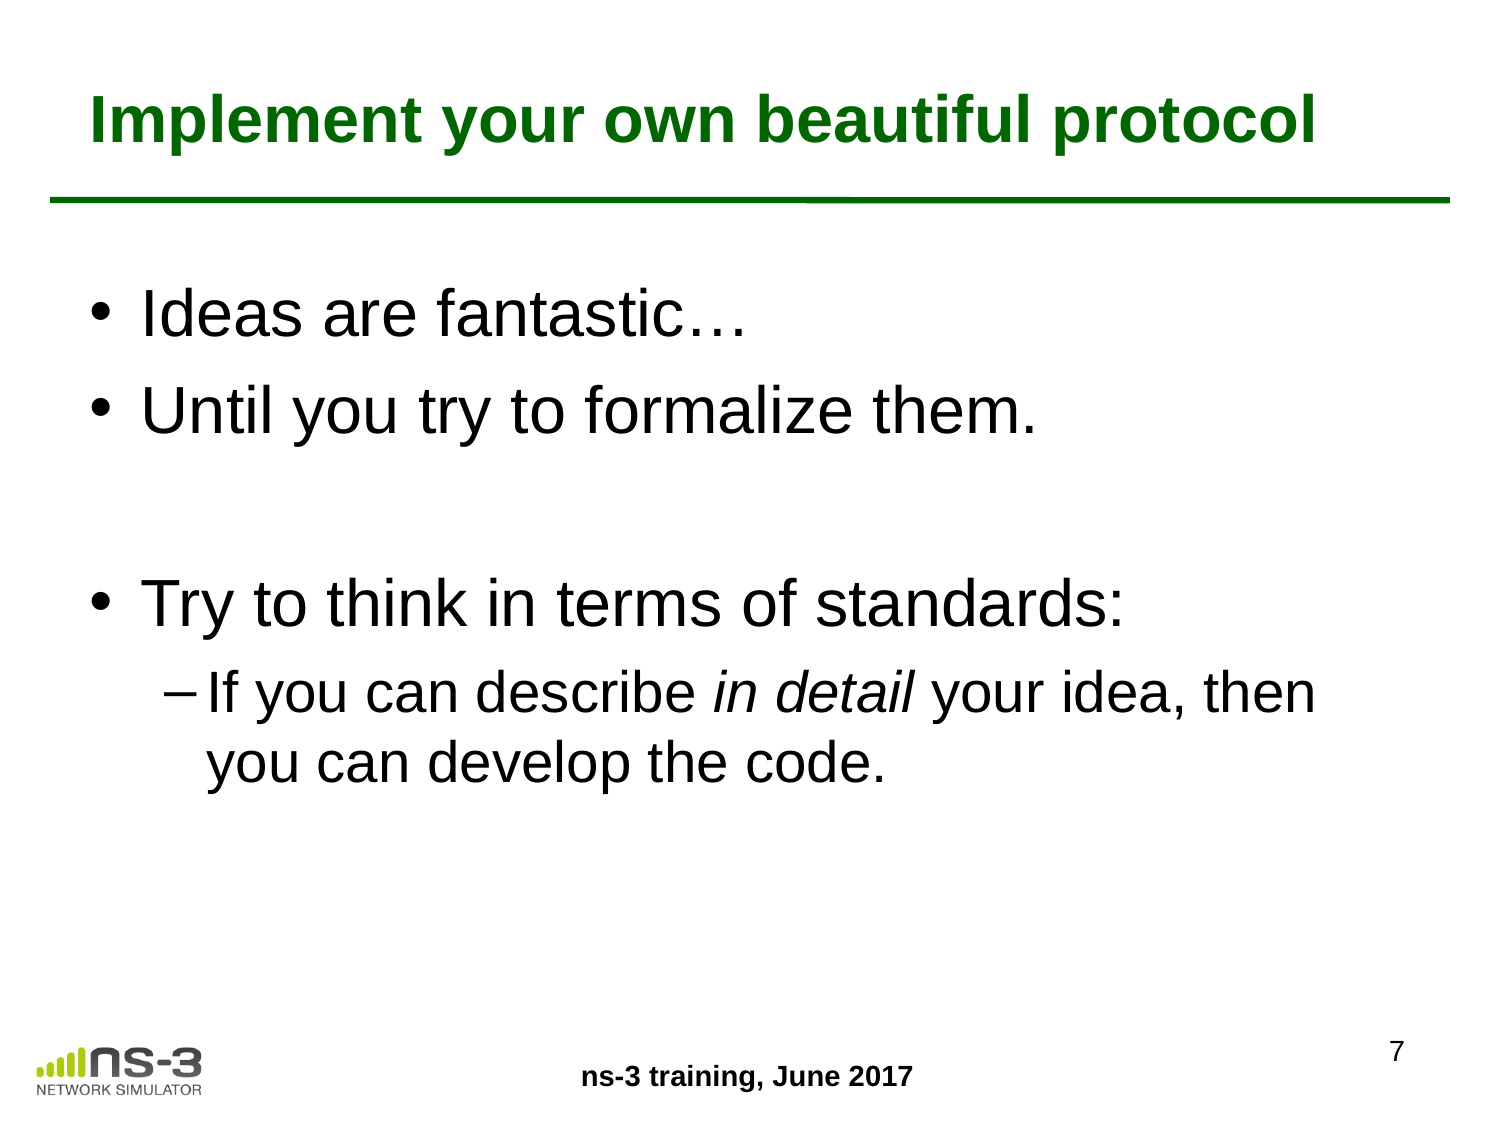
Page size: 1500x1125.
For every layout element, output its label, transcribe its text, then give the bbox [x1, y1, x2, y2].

list Ideas are fantastic… Until you try to formalize them. Try to think in terms of standards: If you can describe in detail your idea, then you can develop the code. [74, 262, 1426, 863]
slide_number 7 [1074, 1024, 1421, 1101]
title Implement your own beautiful protocol [74, 28, 1426, 205]
footer ns-3 training, June 2017 [512, 1049, 983, 1125]
picture [24, 1017, 213, 1125]
